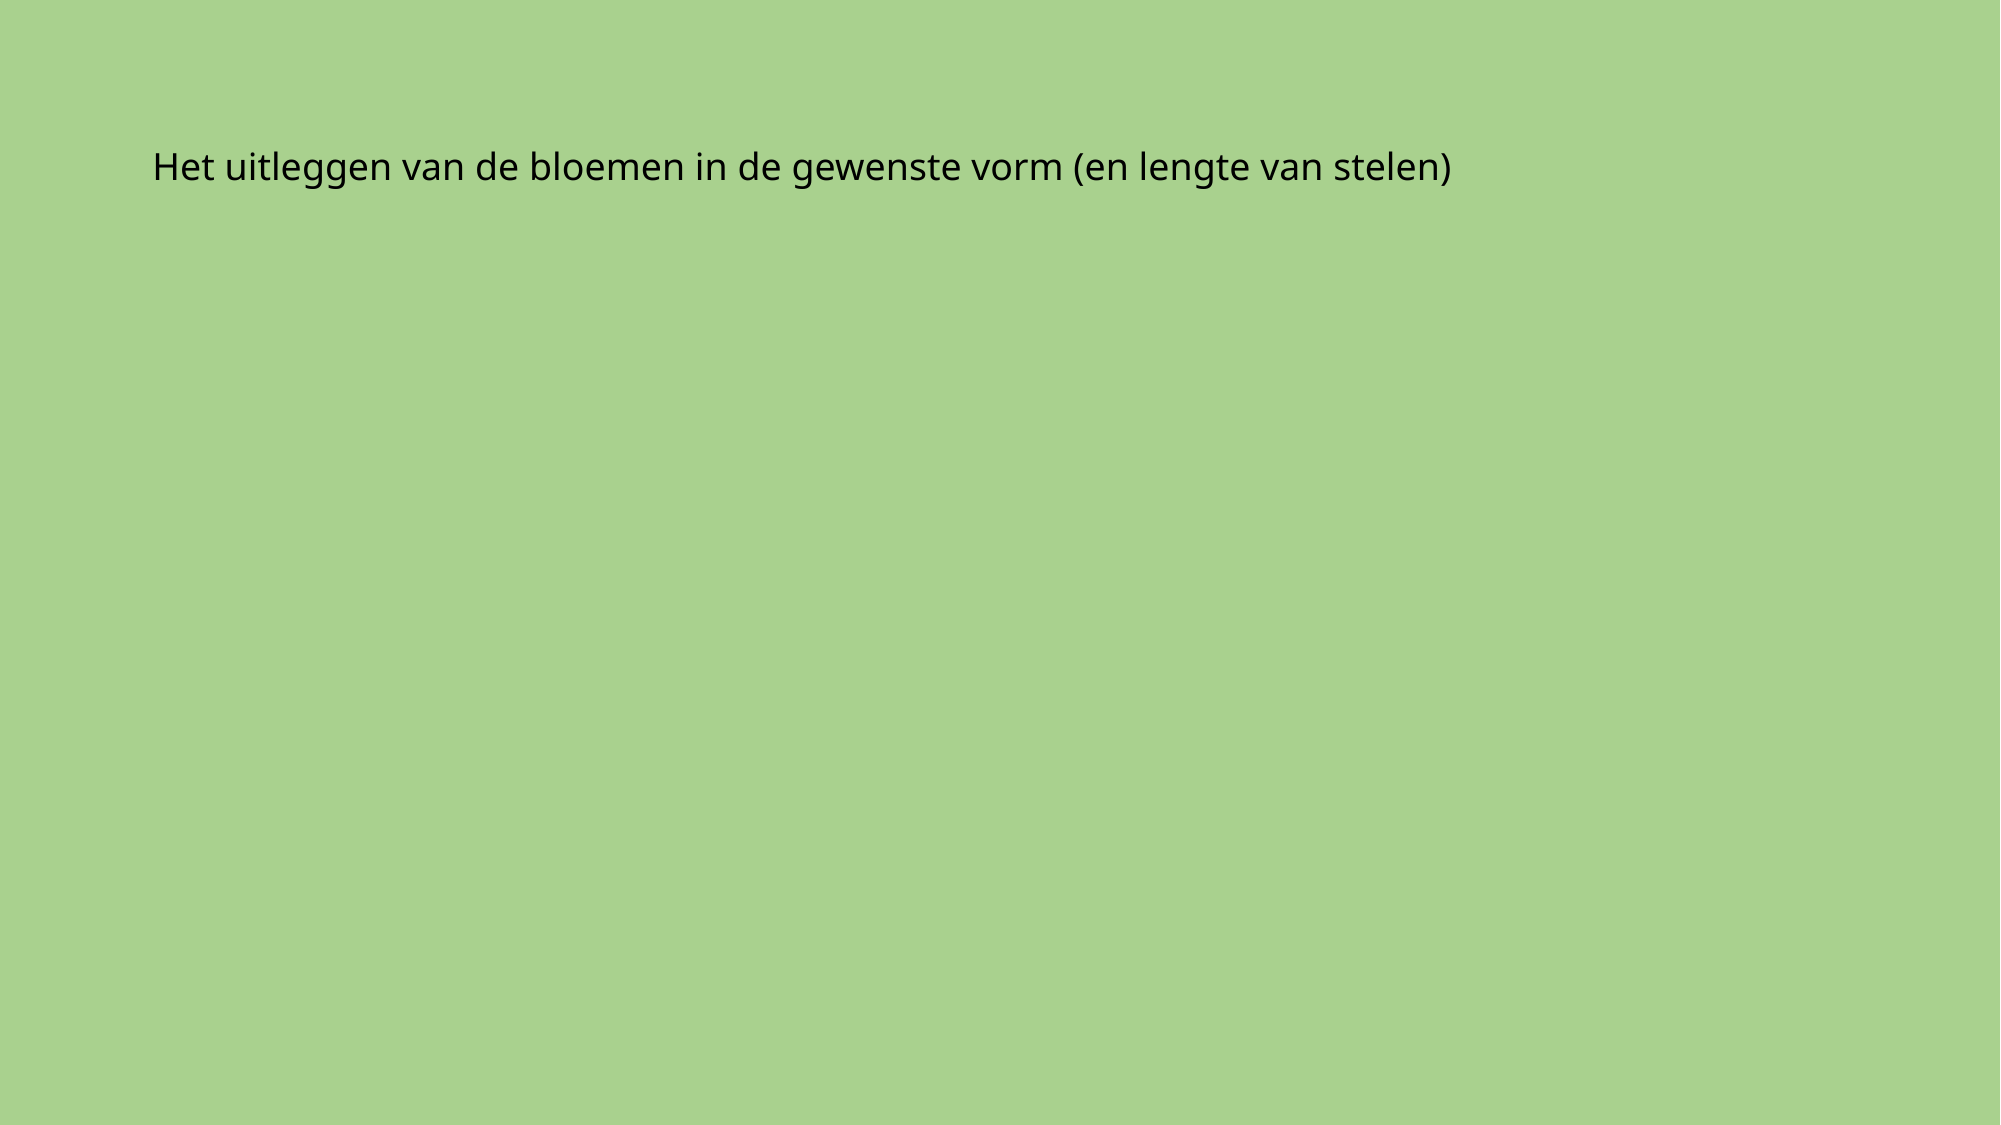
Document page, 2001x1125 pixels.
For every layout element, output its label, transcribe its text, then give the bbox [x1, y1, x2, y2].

title Het uitleggen van de bloemen in de gewenste vorm (en lengte van stelen) [137, 59, 1863, 278]
